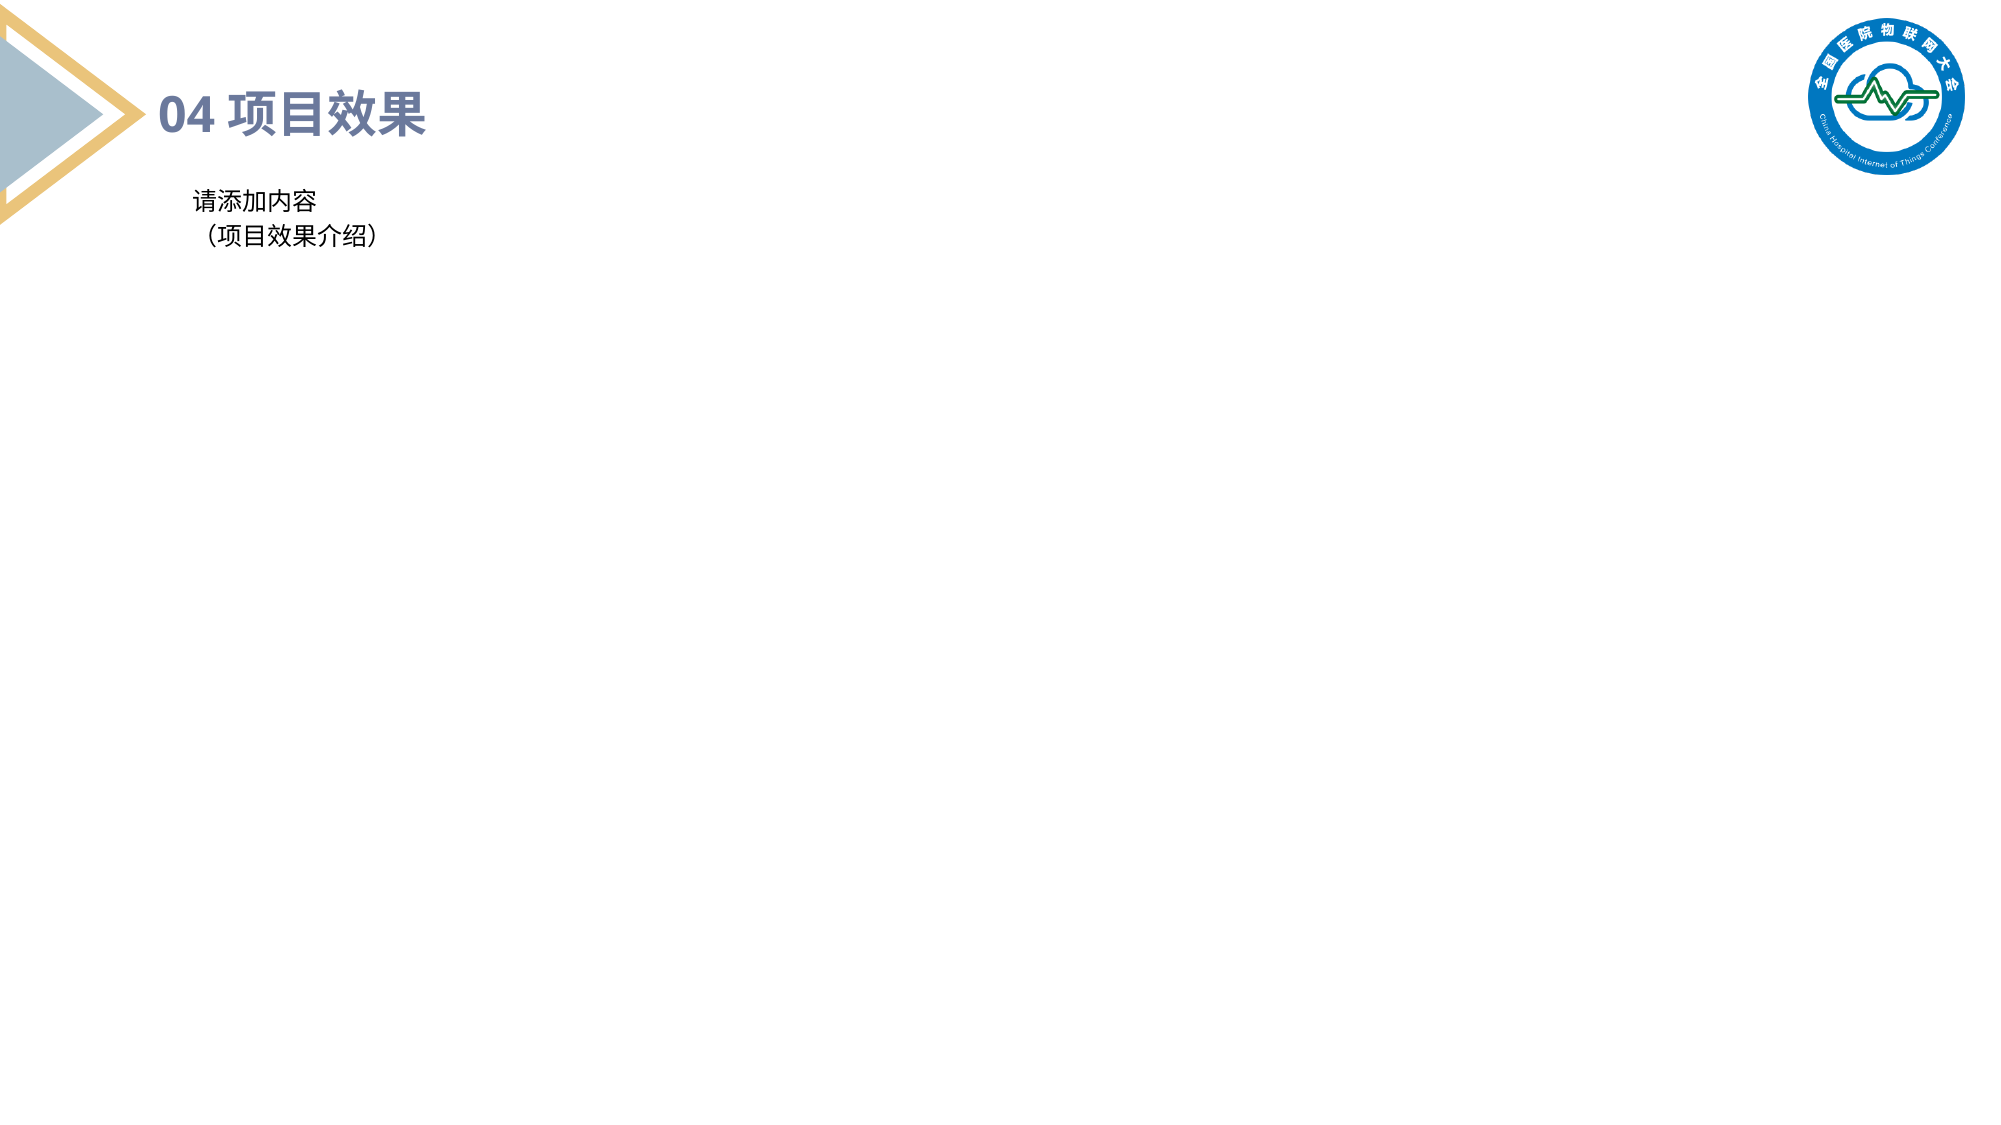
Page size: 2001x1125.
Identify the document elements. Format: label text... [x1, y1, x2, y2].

picture [1808, 18, 1965, 175]
text_box 请添加内容 （项目效果介绍） [178, 177, 1824, 968]
text_box [0, 10, 138, 219]
text_box 04项目效果 [143, 75, 1107, 150]
text_box [0, 34, 105, 194]
